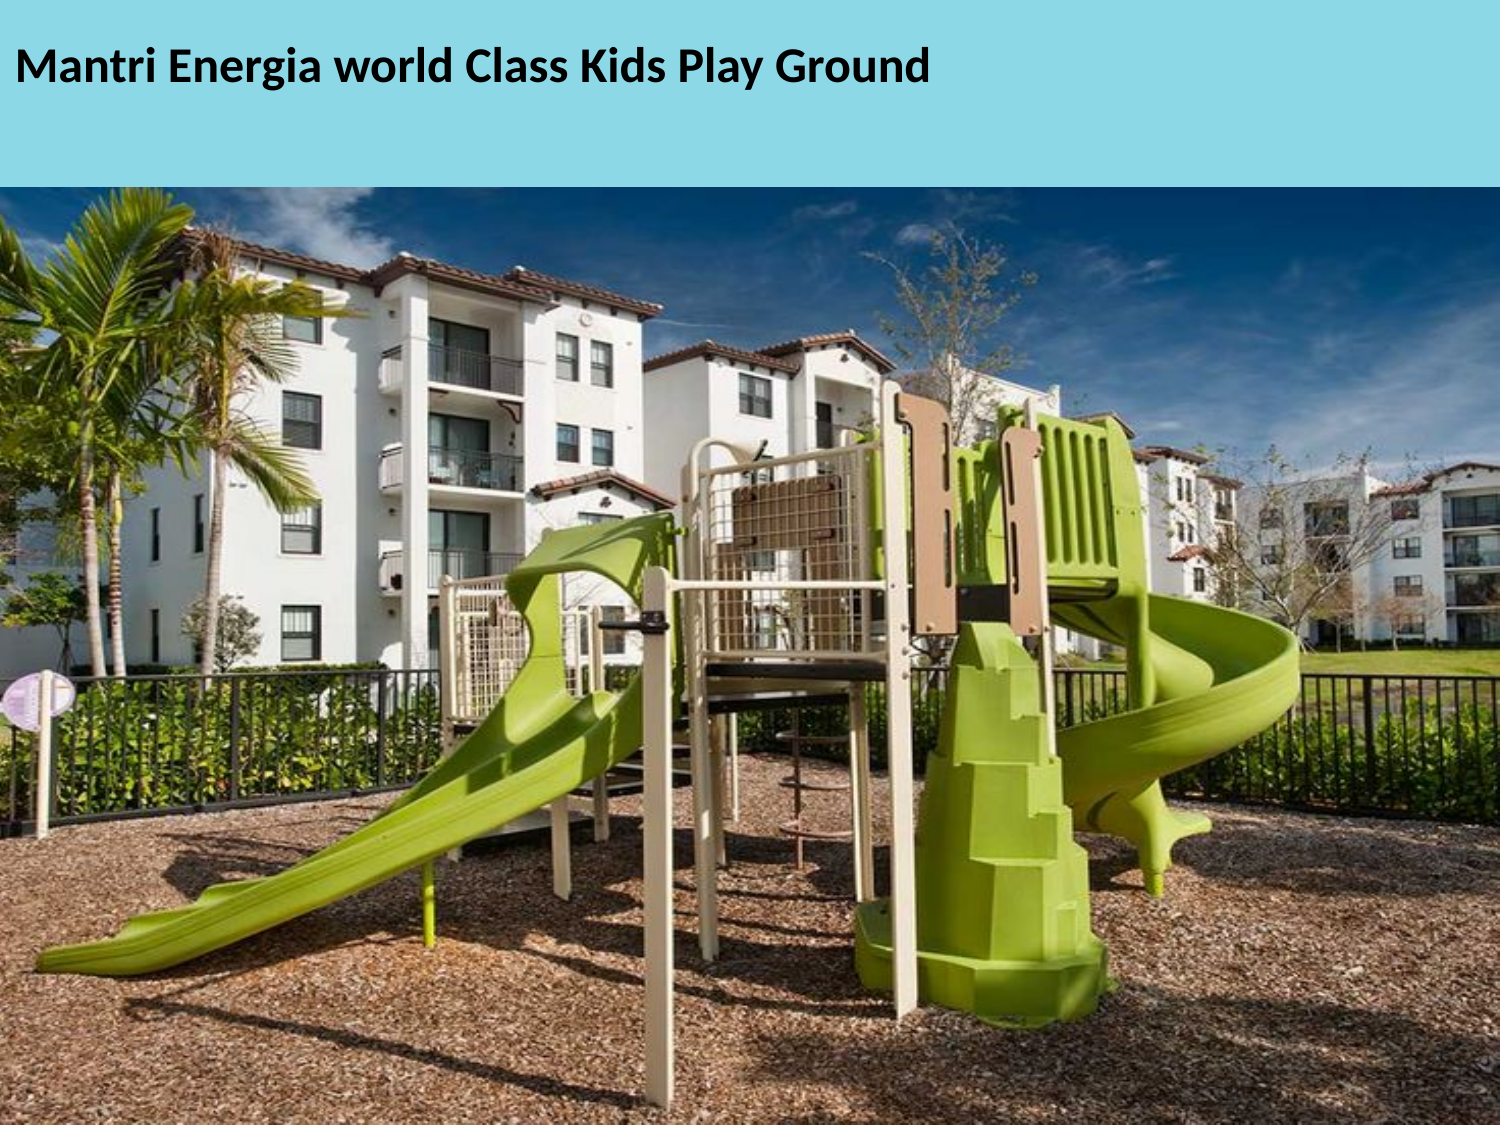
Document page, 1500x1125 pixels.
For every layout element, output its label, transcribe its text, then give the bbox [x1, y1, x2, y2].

picture [0, 187, 1500, 1125]
text_box Mantri Energia world Class Kids Play Ground [0, 24, 1500, 187]
